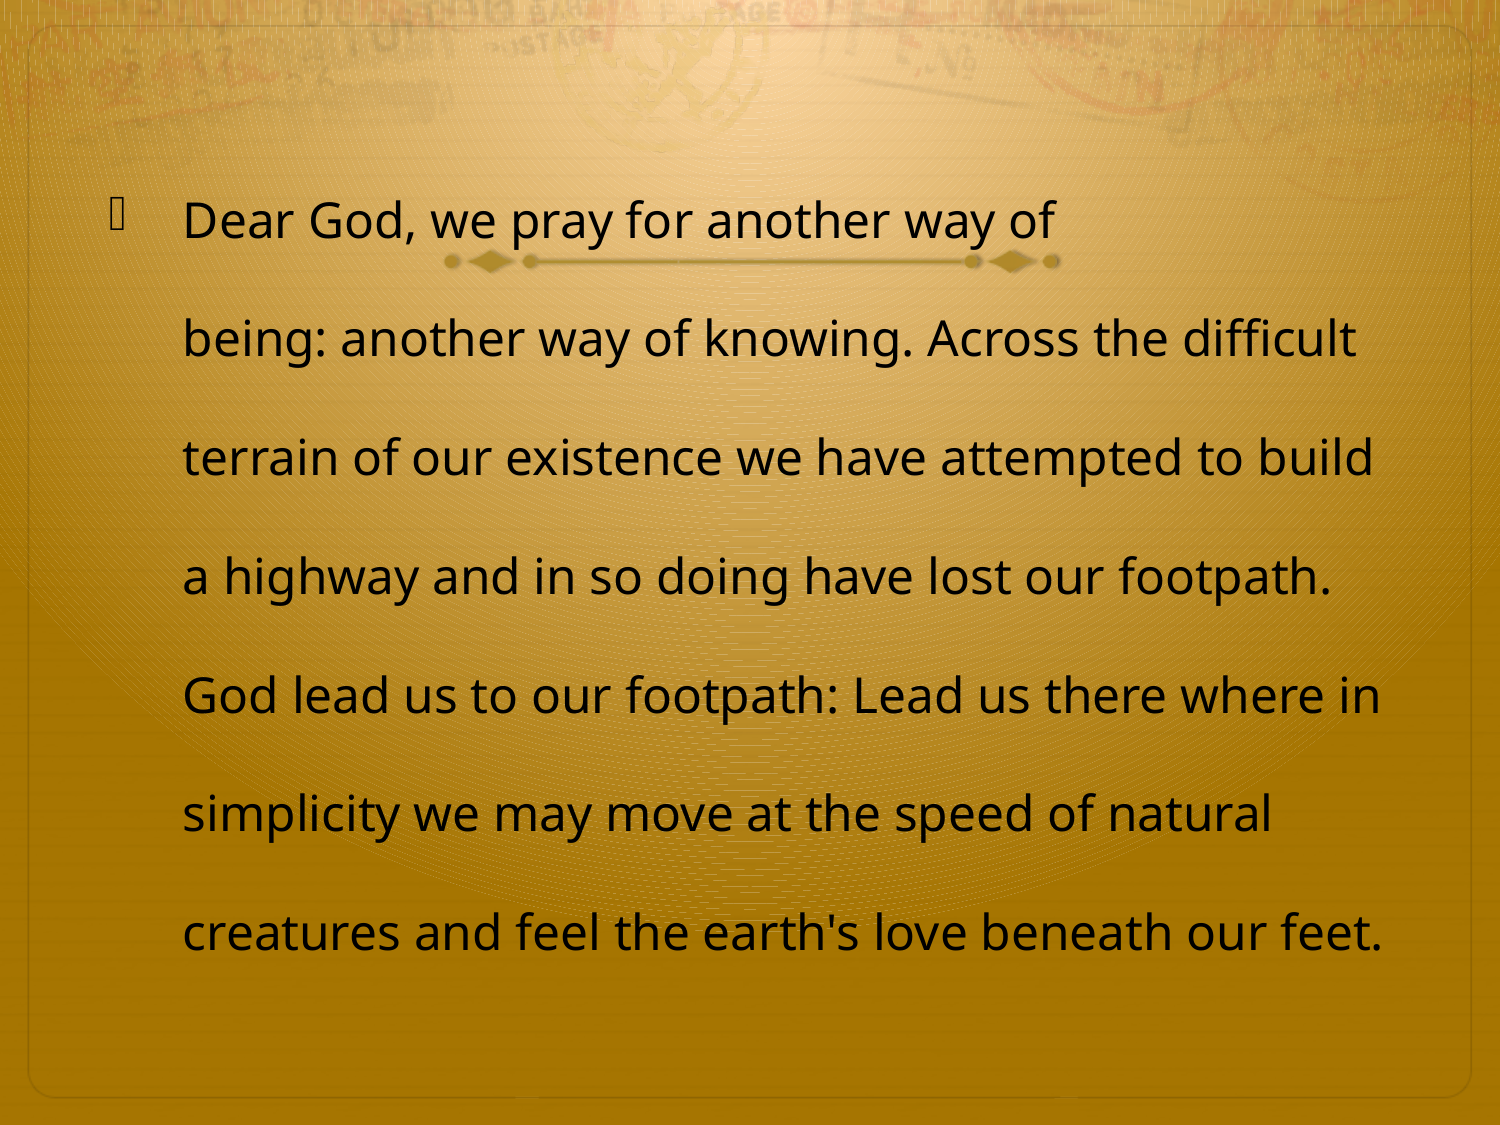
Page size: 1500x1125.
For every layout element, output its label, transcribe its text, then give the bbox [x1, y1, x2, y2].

picture [0, 0, 1500, 1125]
list Dear God, we pray for another way of being: another way of knowing. Across the difficult terrain of our existence we have attempted to build a highway and in so doing have lost our footpath. God lead us to our footpath: Lead us there where in simplicity we may move at the speed of natural creatures and feel the earth's love beneath our feet. [93, 121, 1407, 988]
